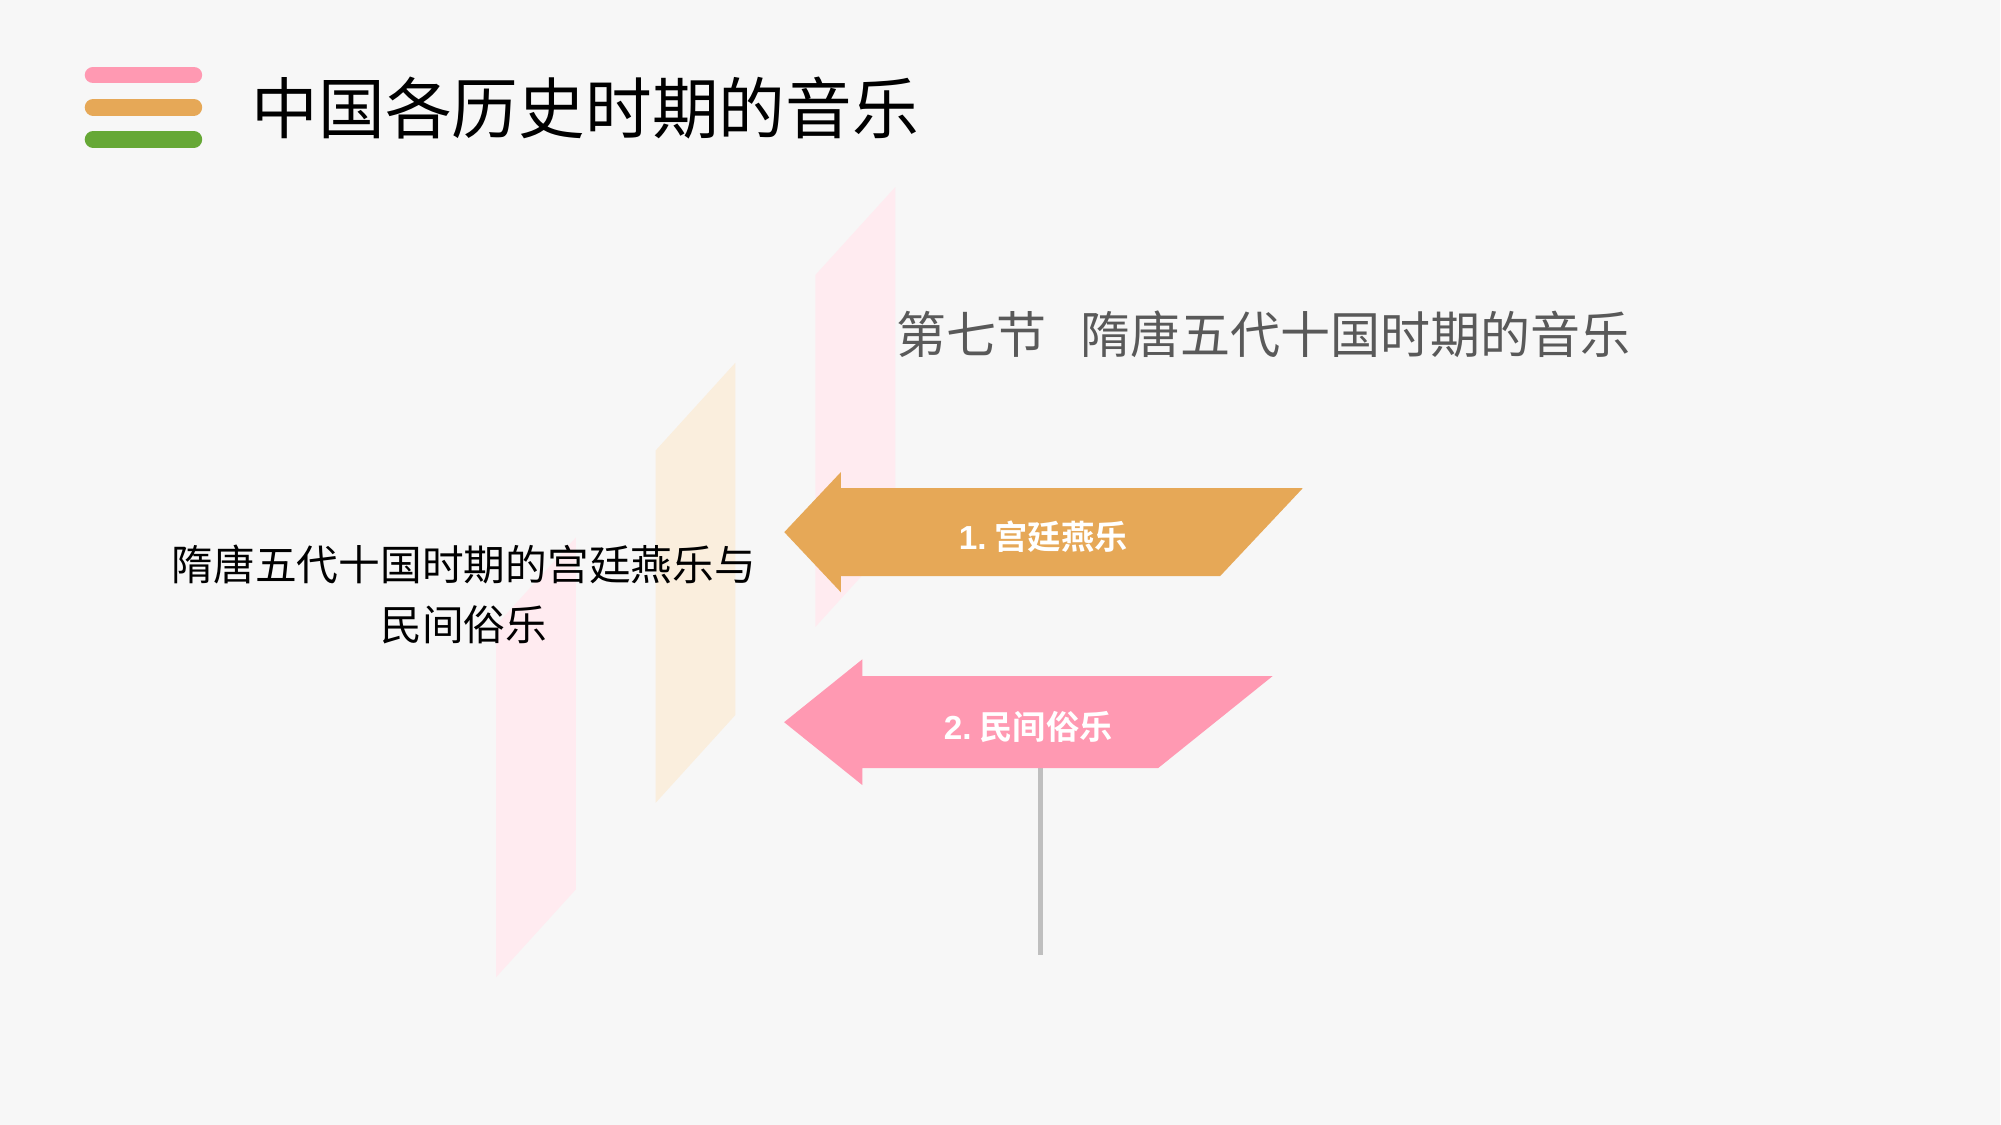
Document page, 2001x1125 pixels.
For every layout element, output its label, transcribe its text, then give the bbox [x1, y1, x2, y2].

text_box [93, 74, 194, 140]
text_box 中国各历史时期的音乐 [236, 59, 966, 154]
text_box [143, 180, 1729, 978]
